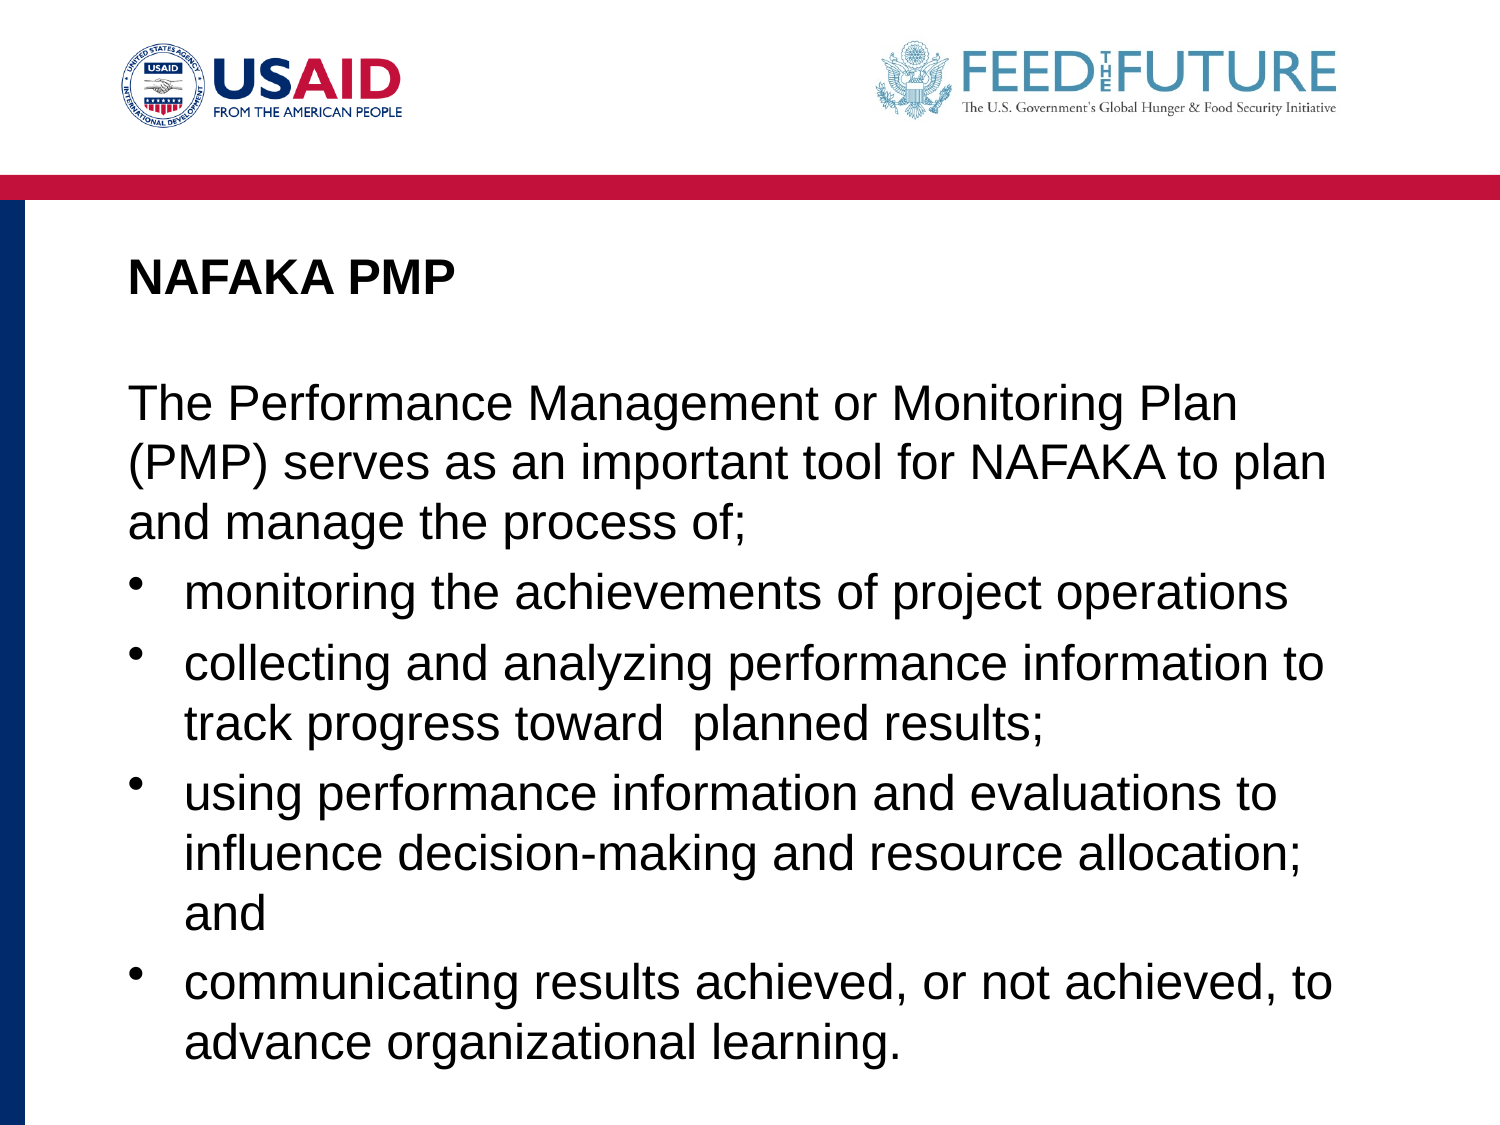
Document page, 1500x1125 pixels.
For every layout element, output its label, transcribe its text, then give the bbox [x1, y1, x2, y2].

list The Performance Management or Monitoring Plan (PMP) serves as an important tool for NAFAKA to plan and manage the process of; monitoring the achievements of project operations collecting and analyzing performance information to track progress toward planned results; using performance information and evaluations to influence decision-making and resource allocation; and communicating results achieved, or not achieved, to advance organizational learning. [112, 362, 1388, 1075]
picture [837, 11, 1378, 152]
title NAFAKA PMP [112, 237, 1388, 338]
picture [80, 17, 442, 158]
